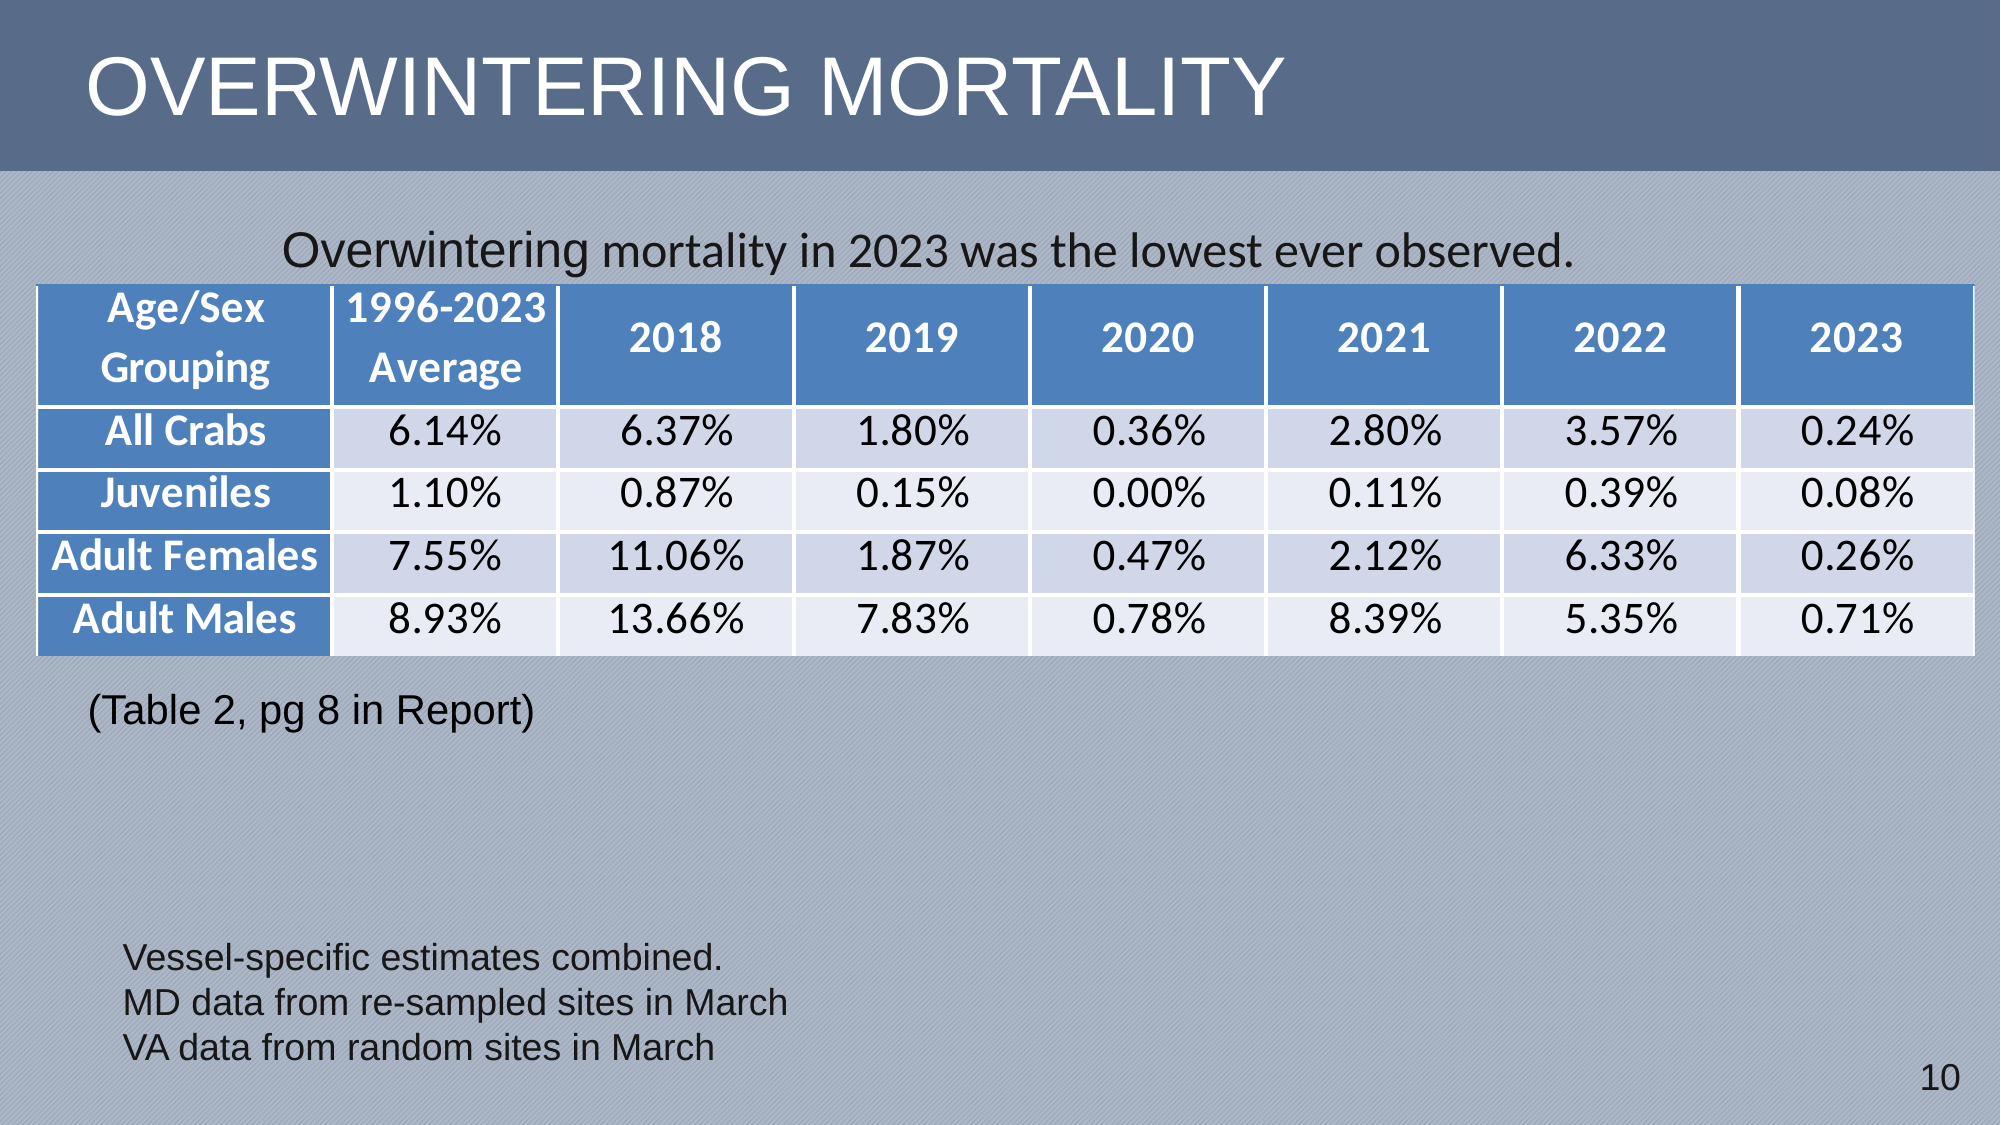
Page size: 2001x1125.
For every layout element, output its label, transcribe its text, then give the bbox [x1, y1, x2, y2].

title Overwintering Mortality [70, 0, 1958, 178]
text_box Vessel-specific estimates combined. MD data from re-sampled sites in March VA data from random sites in March [107, 925, 804, 1076]
text_box Overwintering mortality in 2023 was the lowest ever observed. [266, 210, 1672, 283]
slide_number 10 [1526, 1045, 1977, 1106]
picture [35, 283, 1978, 658]
text_box (Table 2, pg 8 in Report) [72, 675, 551, 741]
